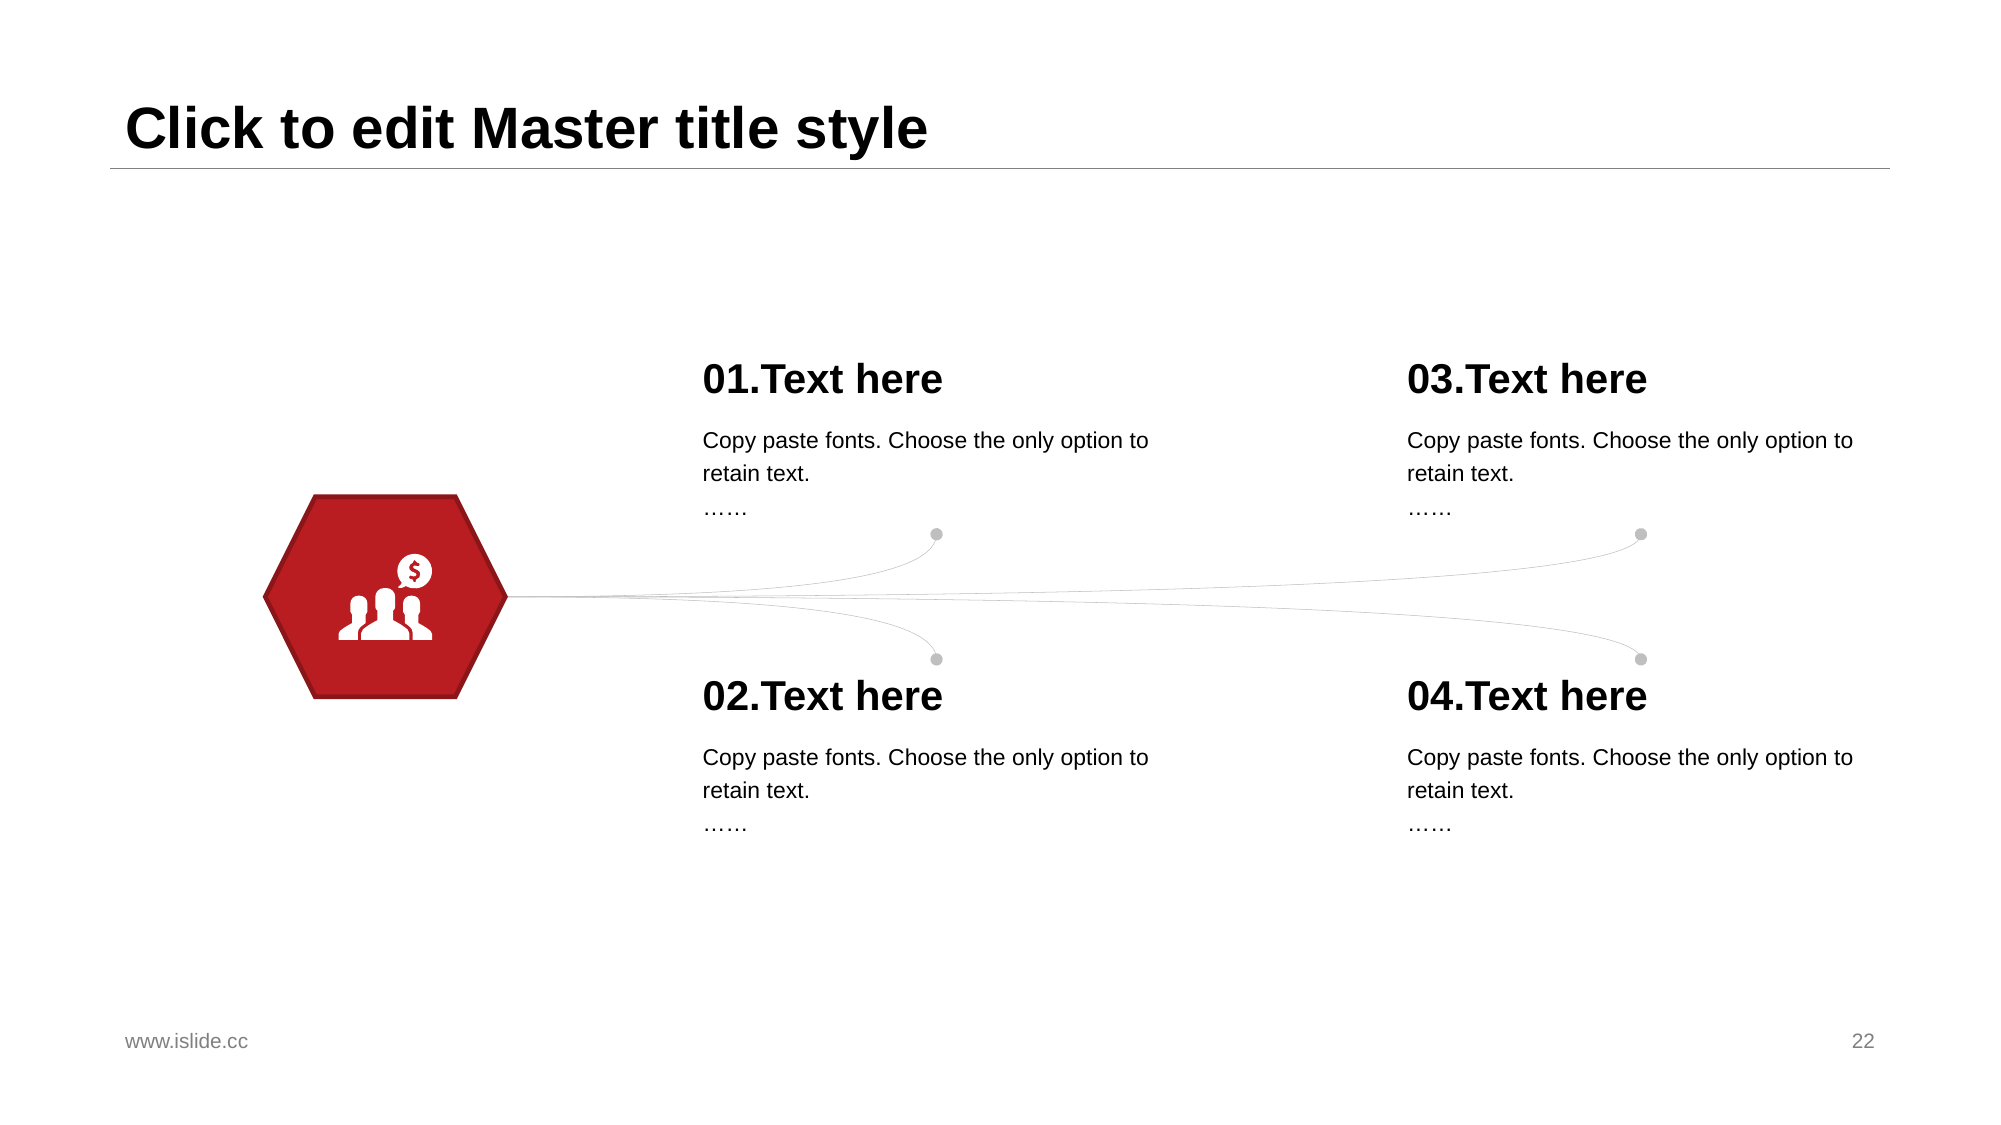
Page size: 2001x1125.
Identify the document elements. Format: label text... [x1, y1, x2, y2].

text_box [265, 342, 1890, 851]
slide_number 22 [1412, 1023, 1890, 1058]
footer www.islide.cc [109, 1023, 790, 1058]
title Click to edit Master title style [109, 0, 1890, 169]
